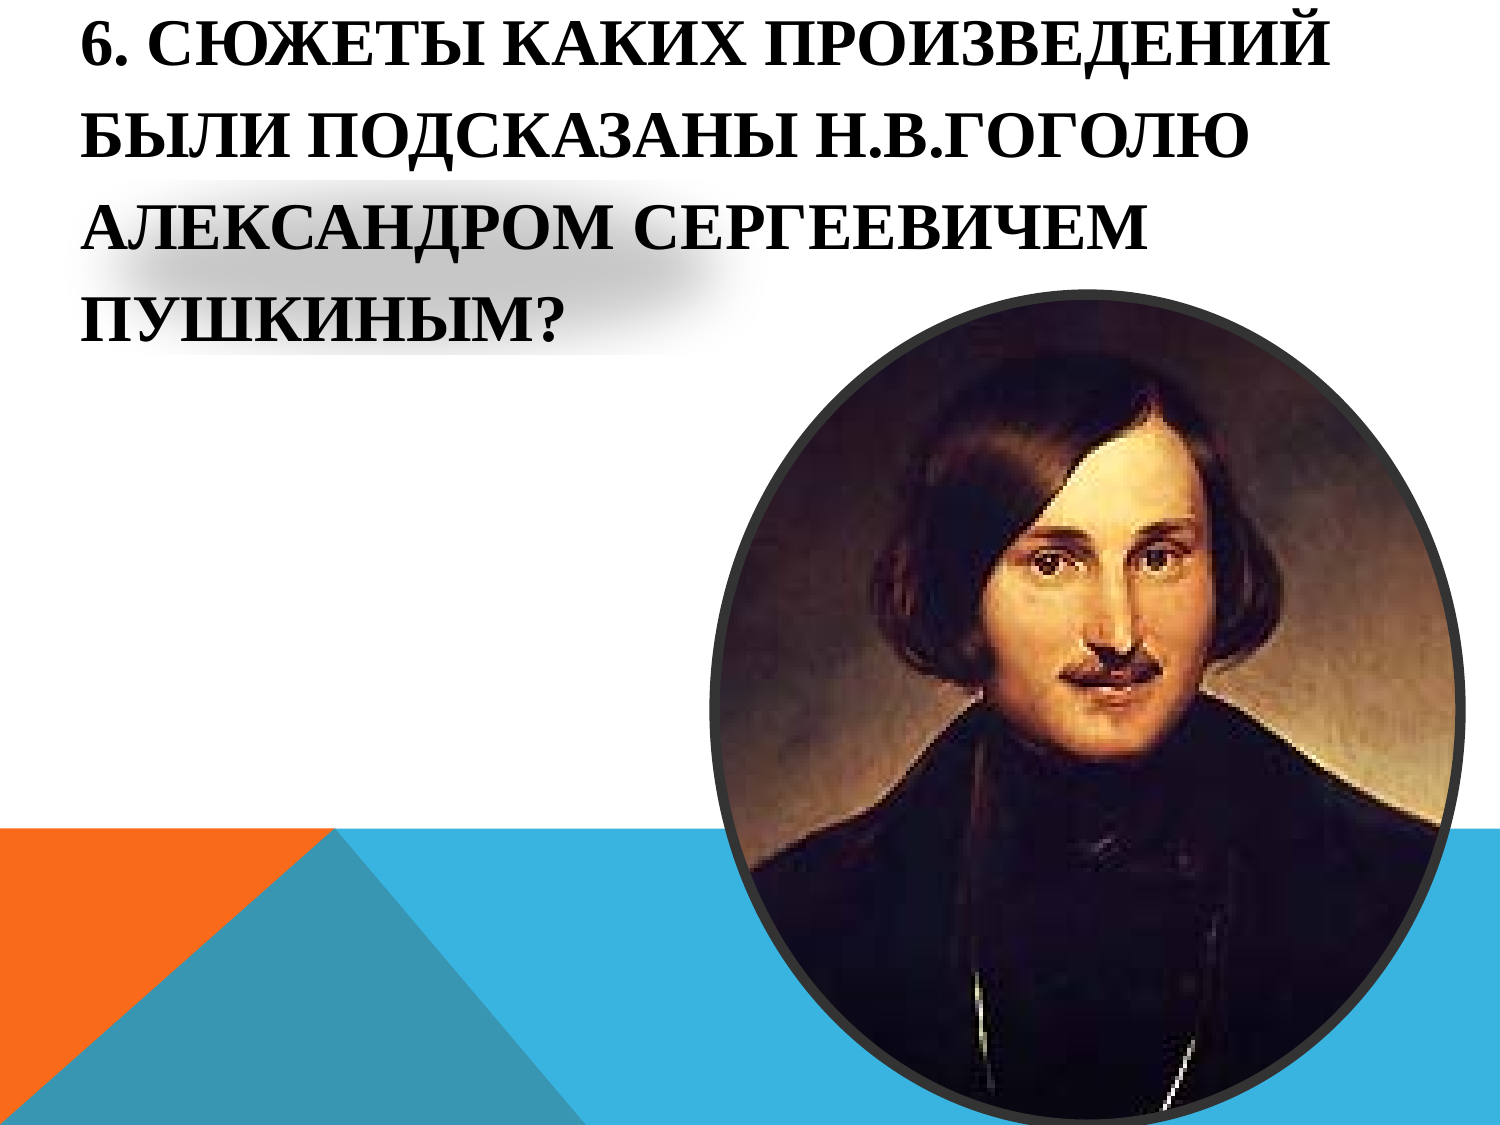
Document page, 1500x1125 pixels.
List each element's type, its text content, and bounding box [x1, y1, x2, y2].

title 6. Сюжеты каких произведений были подсказаны Н.В.Гоголю Александром Сергеевичем Пушкиным? [64, 125, 1436, 216]
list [714, 294, 1461, 1125]
